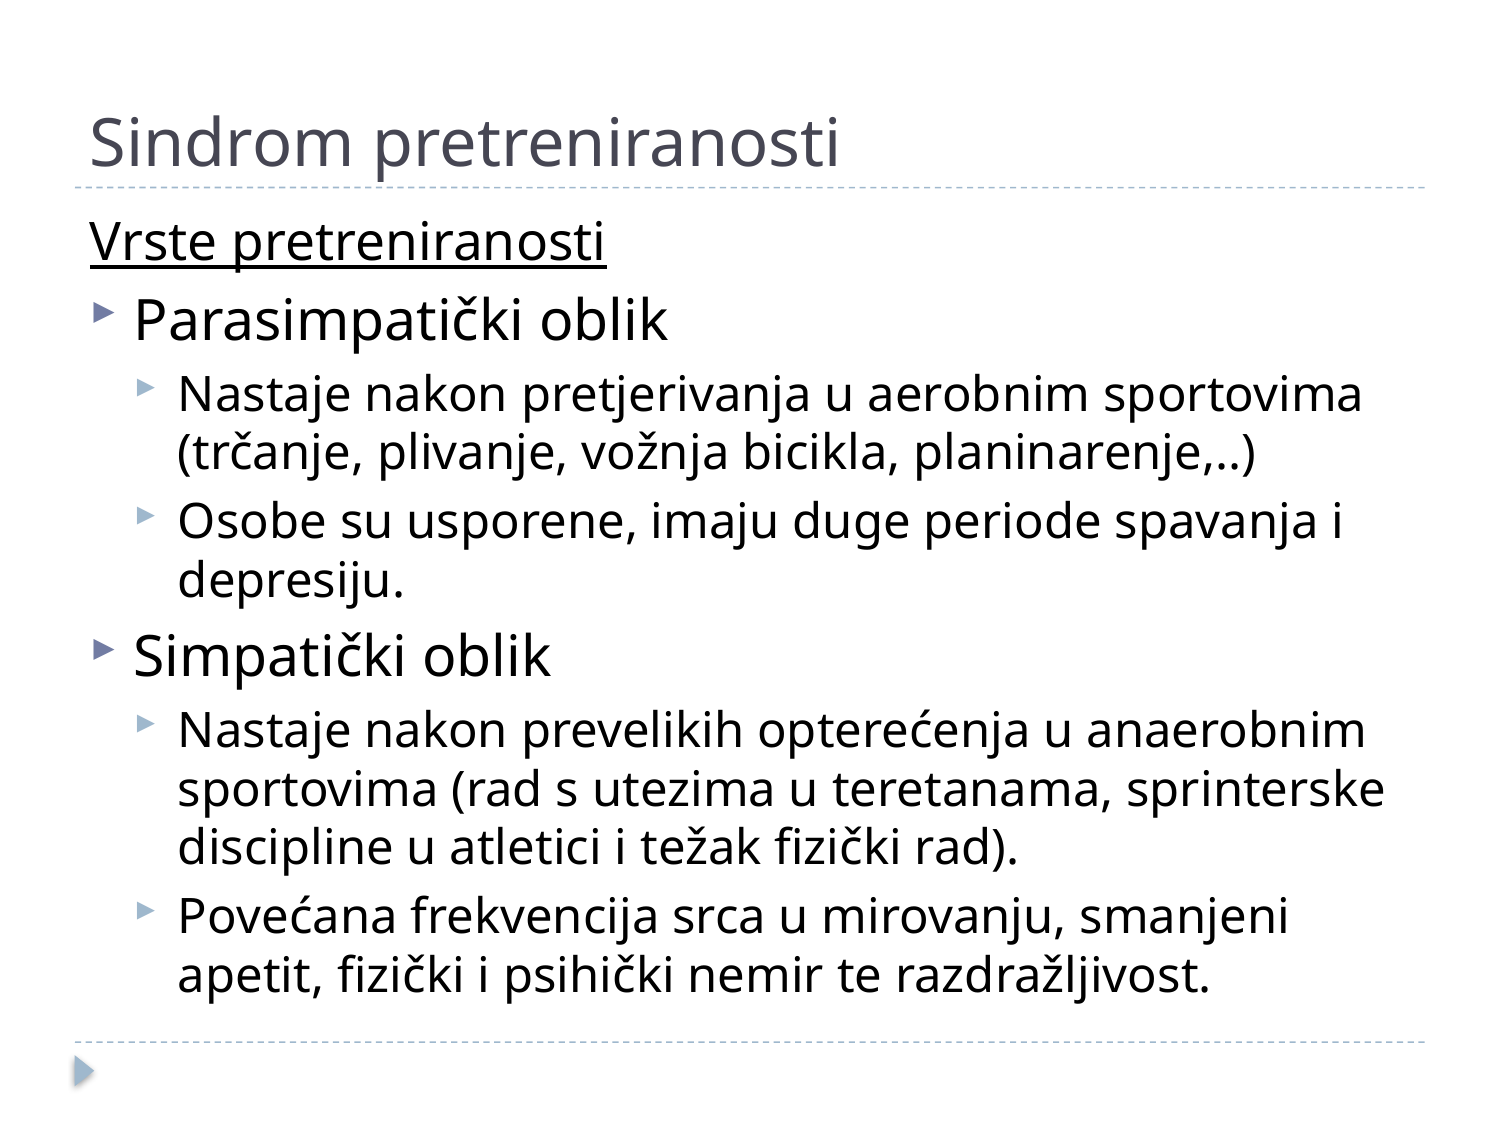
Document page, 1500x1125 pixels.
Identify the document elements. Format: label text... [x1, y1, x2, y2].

title Sindrom pretreniranosti [75, 24, 1425, 188]
list Vrste pretreniranosti Parasimpatički oblik Nastaje nakon pretjerivanja u aerobnim sportovima (trčanje, plivanje, vožnja bicikla, planinarenje,..) Osobe su usporene, imaju duge periode spavanja i depresiju. Simpatički oblik Nastaje nakon prevelikih opterećenja u anaerobnim sportovima (rad s utezima u teretanama, sprinterske discipline u atletici i težak fizički rad). Povećana frekvencija srca u mirovanju, smanjeni apetit, fizički i psihički nemir te razdražljivost. [75, 200, 1425, 1010]
